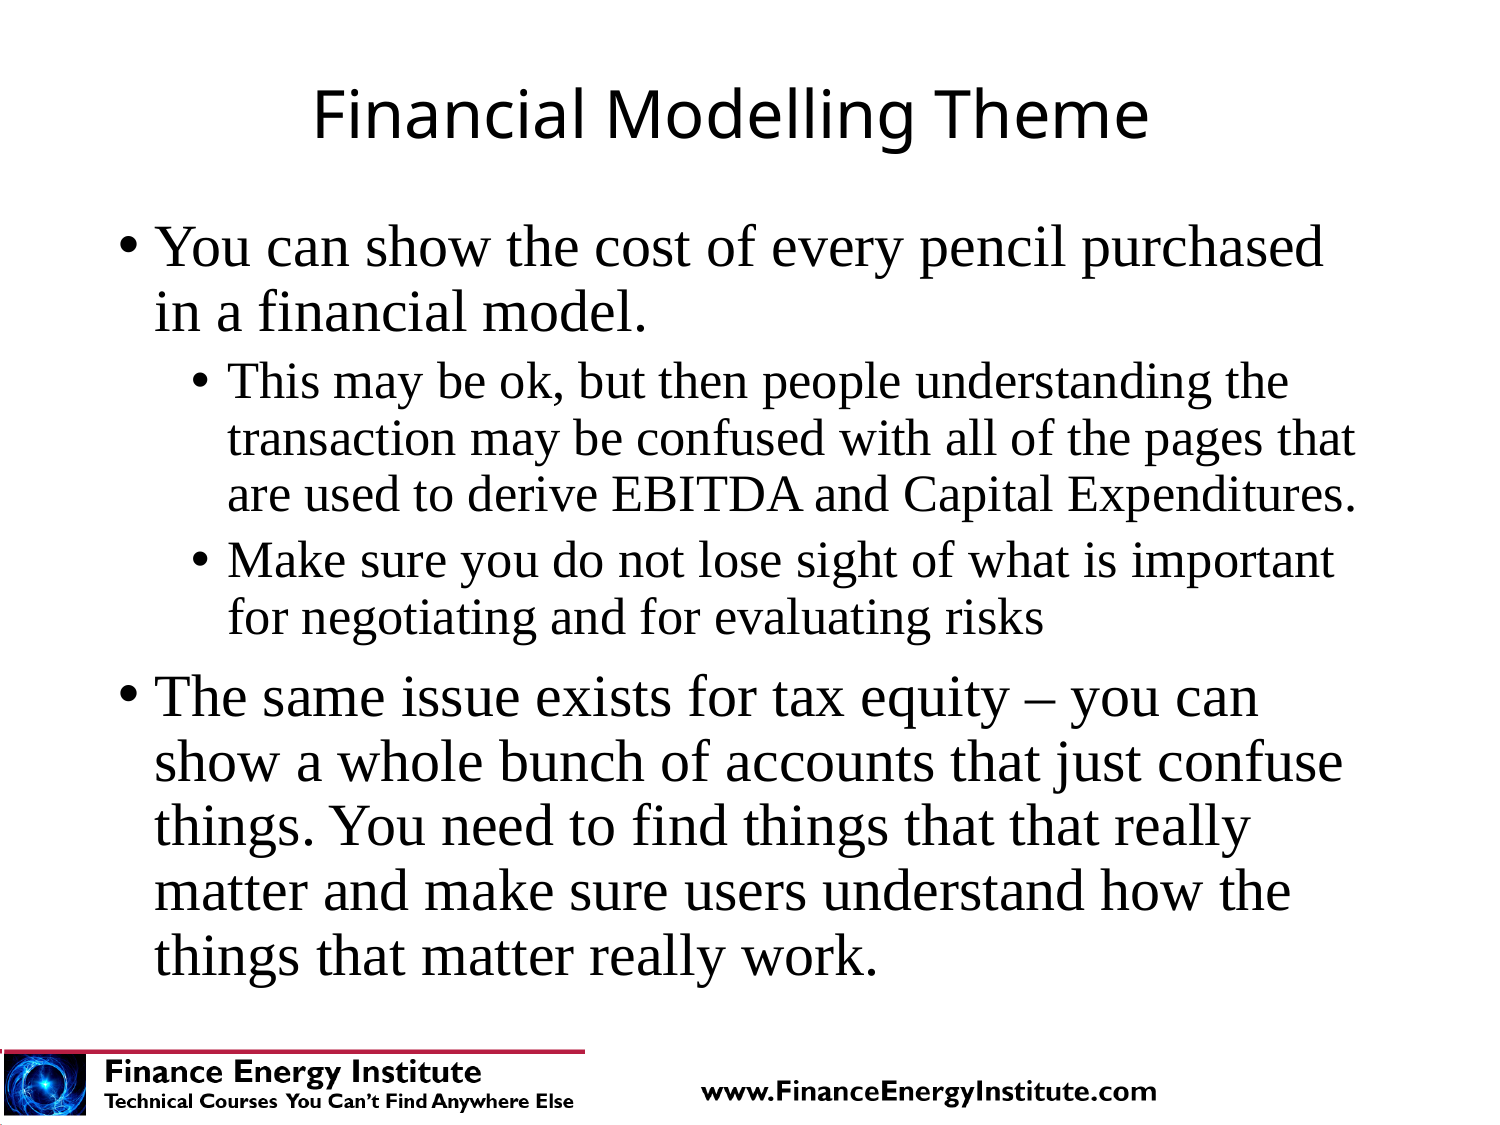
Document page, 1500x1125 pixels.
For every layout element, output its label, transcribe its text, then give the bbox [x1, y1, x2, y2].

picture [0, 1042, 585, 1125]
title Financial Modelling Theme [103, 59, 1361, 174]
picture [696, 1074, 1166, 1112]
list You can show the cost of every pencil purchased in a financial model. This may be ok, but then people understanding the transaction may be confused with all of the pages that are used to derive EBITDA and Capital Expenditures. Make sure you do not lose sight of what is important for negotiating and for evaluating risks The same issue exists for tax equity – you can show a whole bunch of accounts that just confuse things. You need to find things that that really matter and make sure users understand how the things that matter really work. [103, 207, 1400, 1014]
